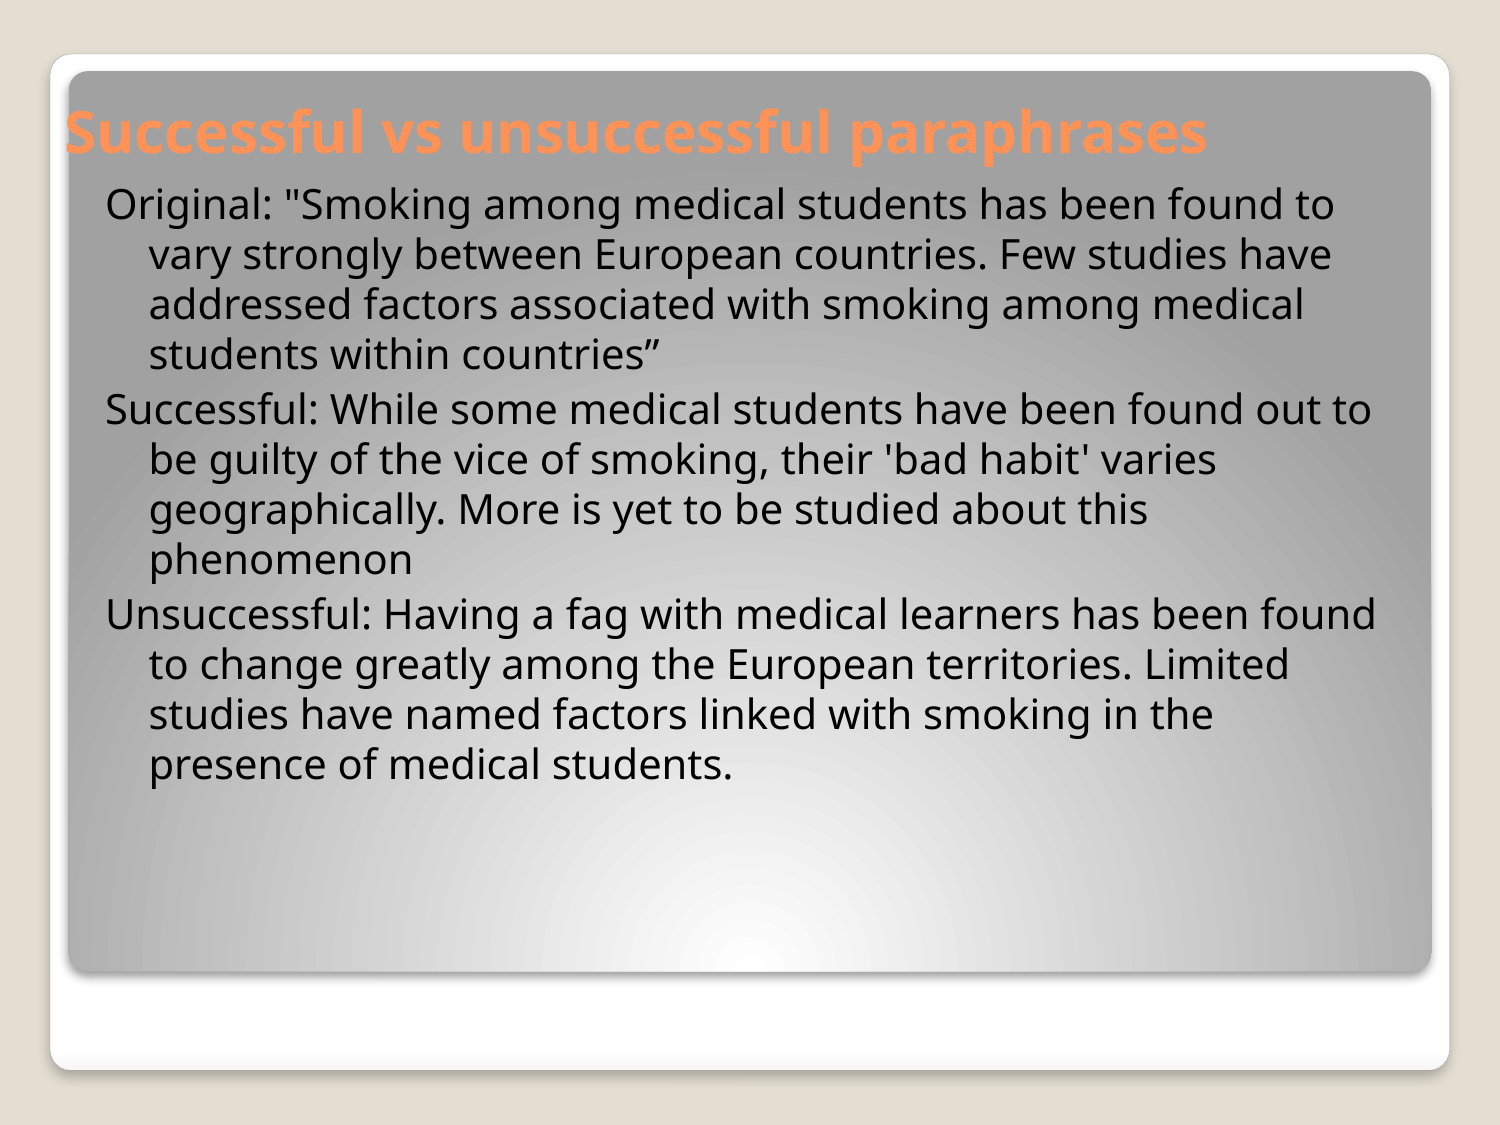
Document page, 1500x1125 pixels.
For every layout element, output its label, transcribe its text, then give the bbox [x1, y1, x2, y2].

list Original: "Smoking among medical students has been found to vary strongly between European countries. Few studies have addressed factors associated with smoking among medical students within countries” Successful: While some medical students have been found out to be guilty of the vice of smoking, their 'bad habit' varies geographically. More is yet to be studied about this phenomenon Unsuccessful: Having a fag with medical learners has been found to change greatly among the European territories. Limited studies have named factors linked with smoking in the presence of medical students. [75, 162, 1418, 975]
title Successful vs unsuccessful paraphrases [50, 0, 1500, 173]
